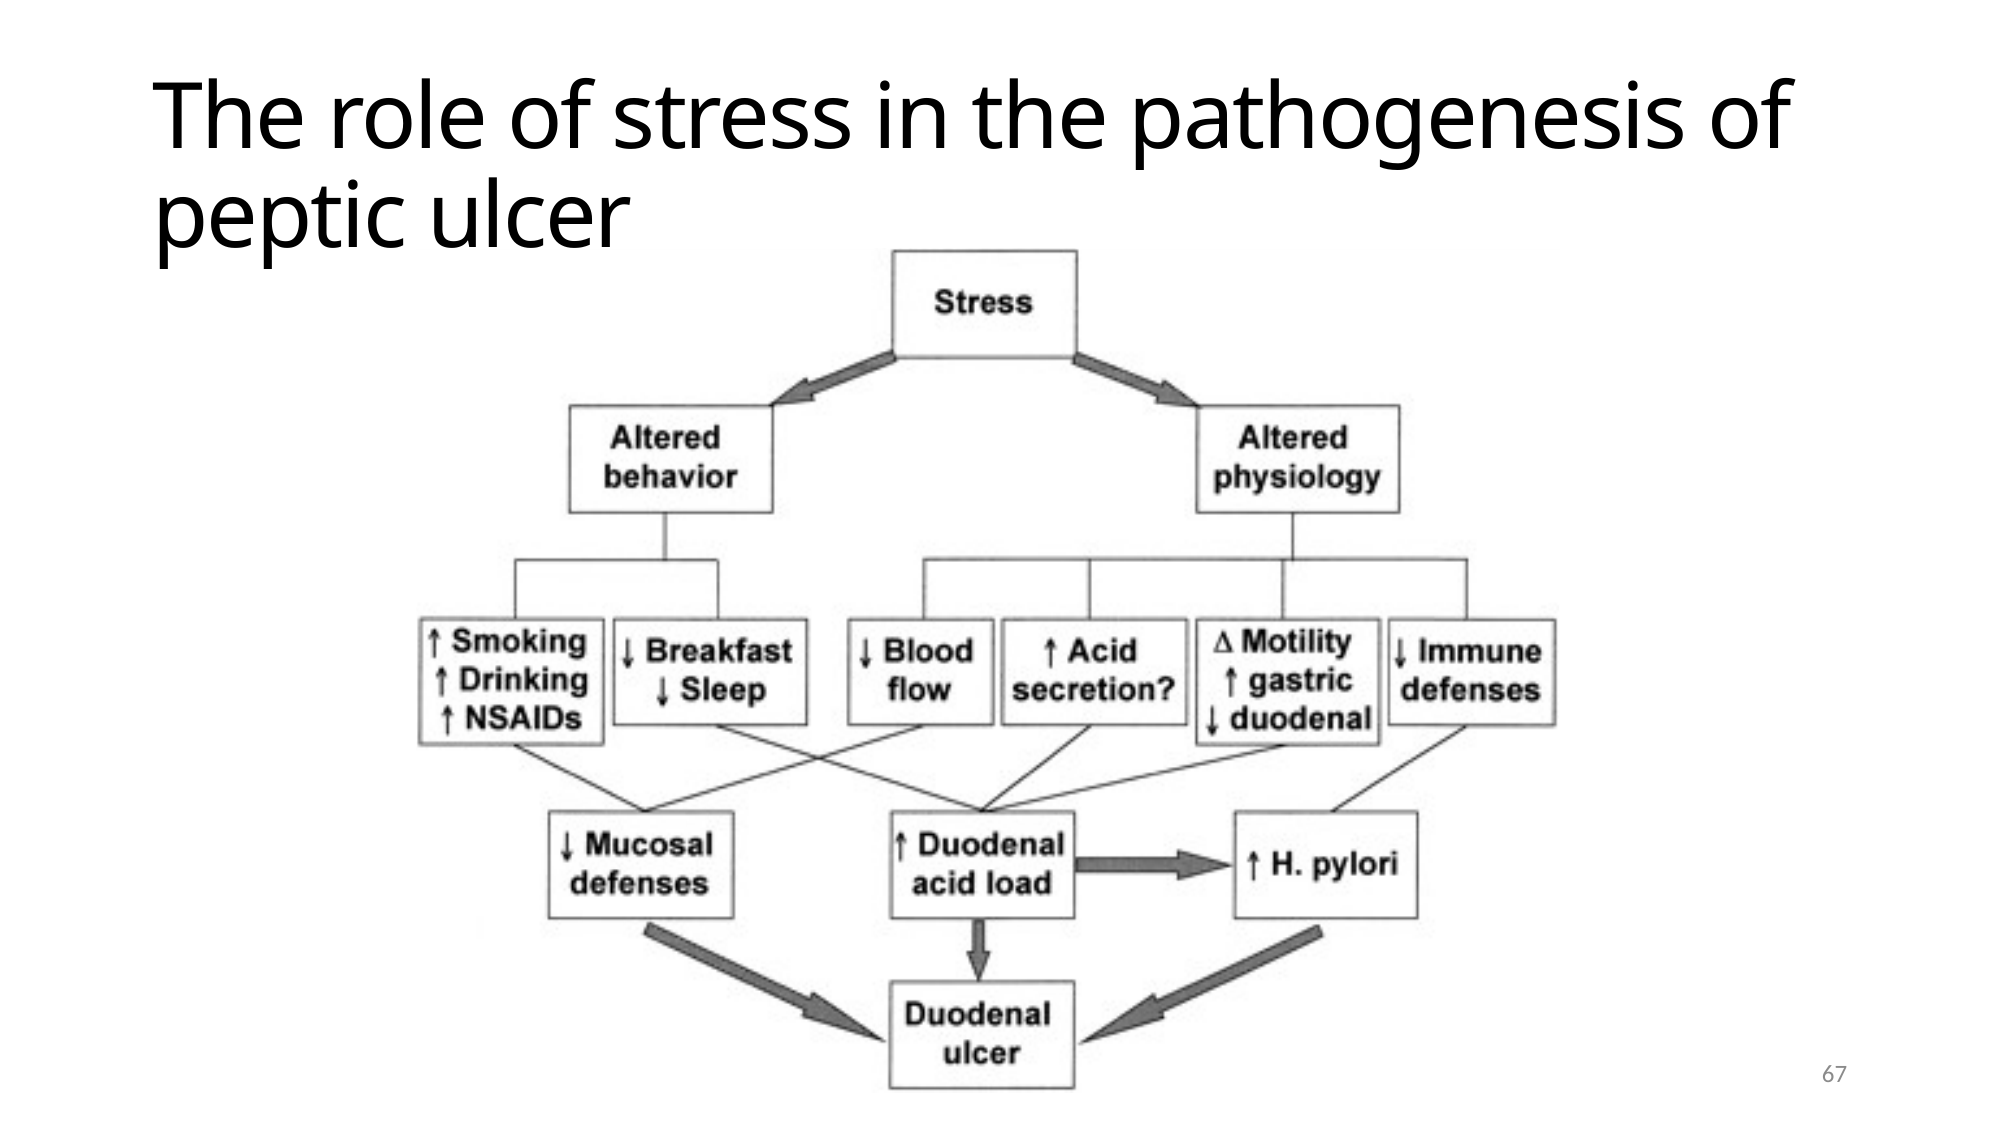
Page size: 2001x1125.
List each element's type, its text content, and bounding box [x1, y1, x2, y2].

title The role of stress in the pathogenesis of peptic ulcer [137, 59, 1863, 278]
slide_number 67 [1412, 1042, 1863, 1103]
text_box [416, 248, 1560, 1093]
